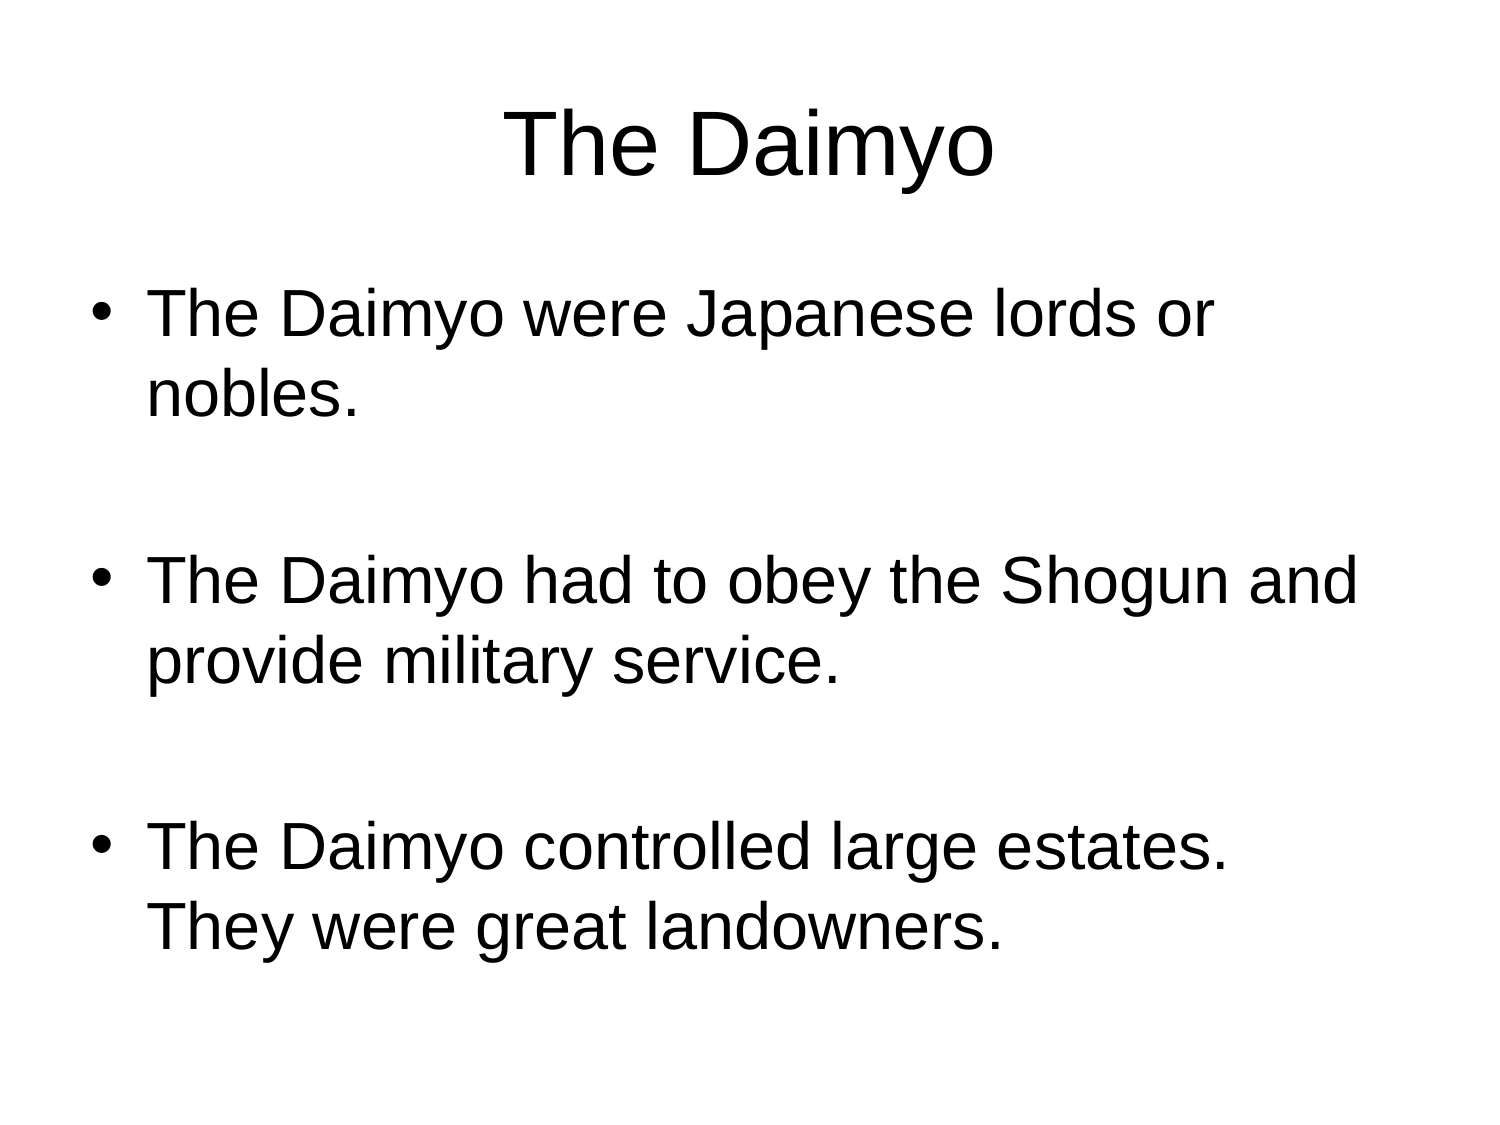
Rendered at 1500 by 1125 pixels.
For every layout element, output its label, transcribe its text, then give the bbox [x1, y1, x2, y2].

title The Daimyo [75, 45, 1425, 233]
list The Daimyo were Japanese lords or nobles. The Daimyo had to obey the Shogun and provide military service. The Daimyo controlled large estates. They were great landowners. [75, 262, 1425, 1005]
